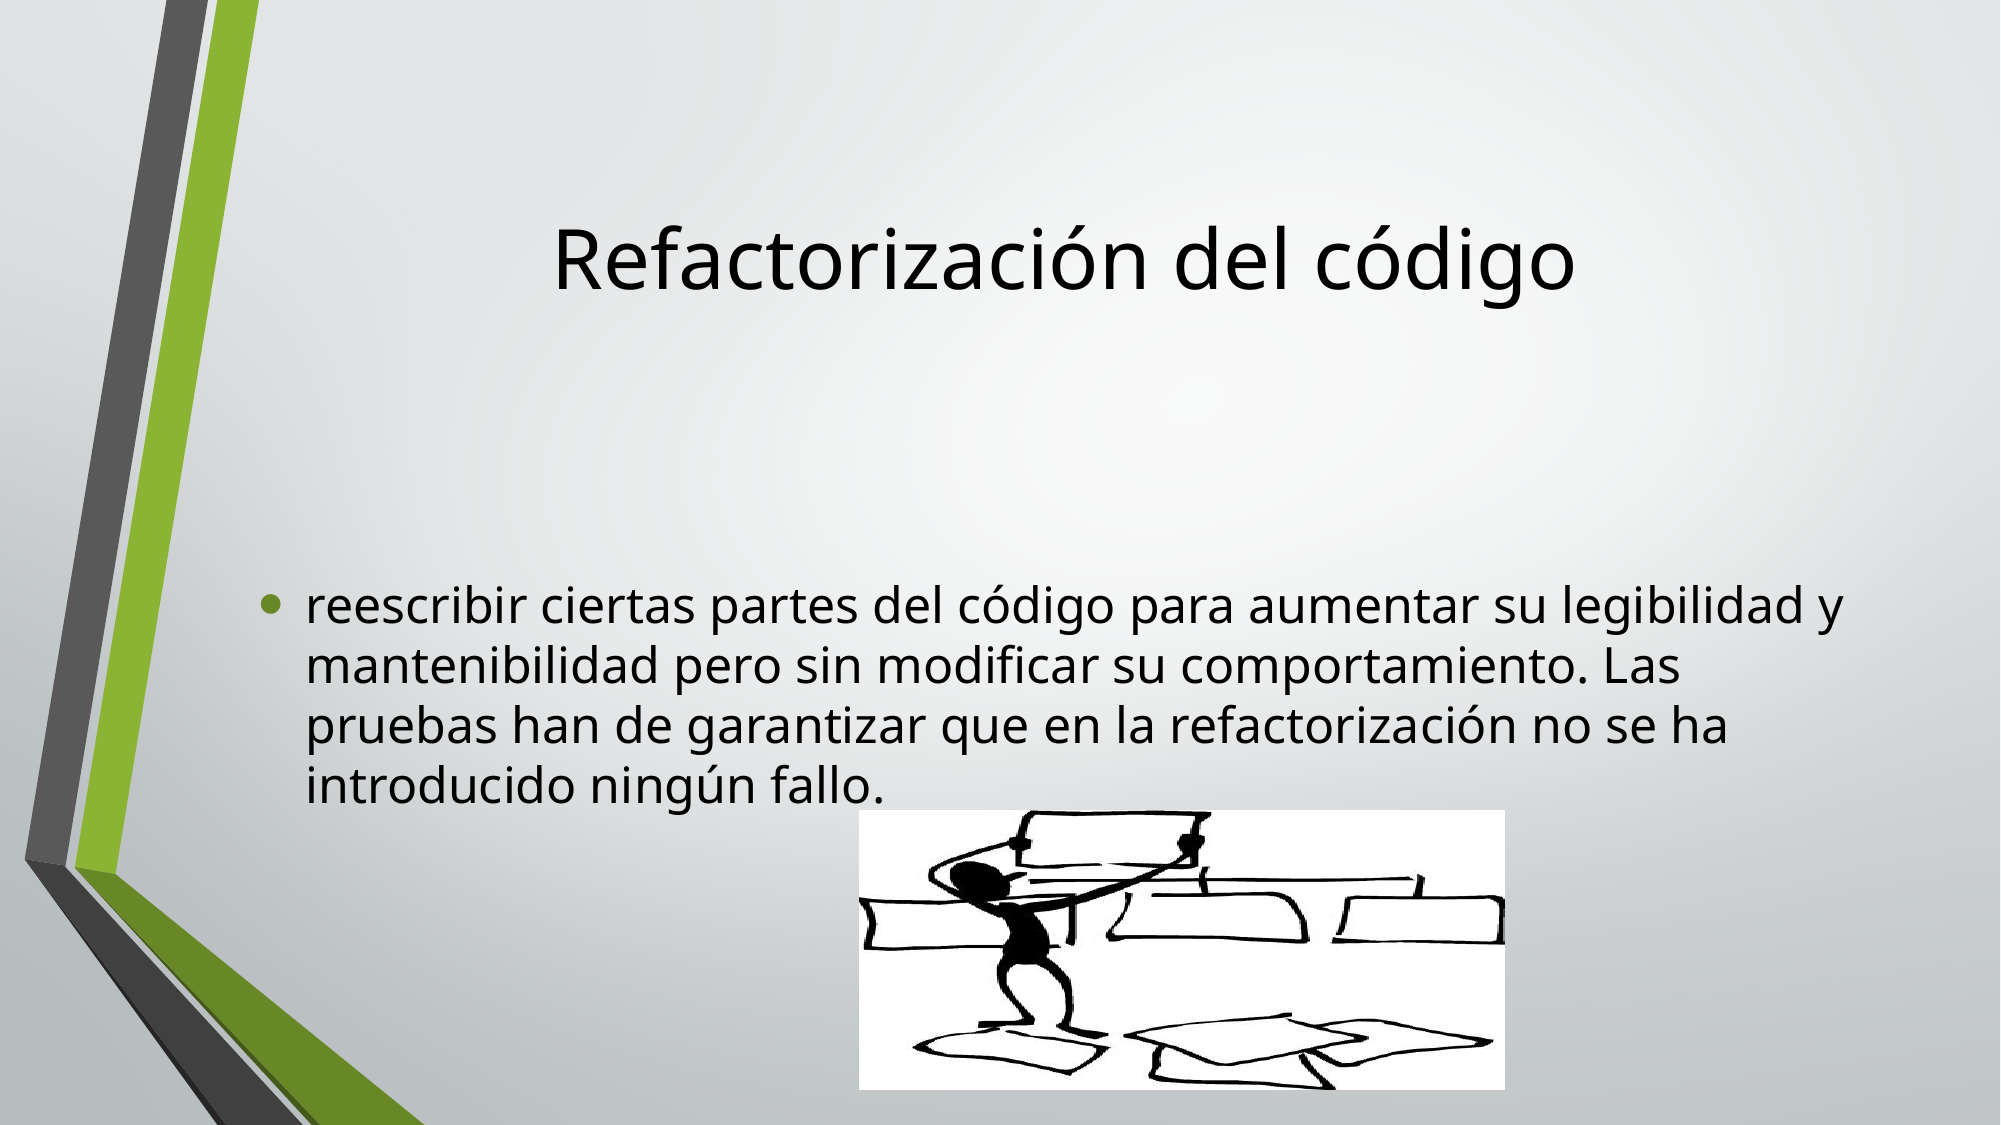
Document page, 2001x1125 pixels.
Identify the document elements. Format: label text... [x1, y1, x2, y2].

picture [859, 810, 1505, 1090]
title Refactorización del código [243, 112, 1887, 400]
list reescribir ciertas partes del código para aumentar su legibilidad y mantenibilidad pero sin modificar su comportamiento. Las pruebas han de garantizar que en la refactorización no se ha introducido ningún fallo. [243, 437, 1887, 950]
